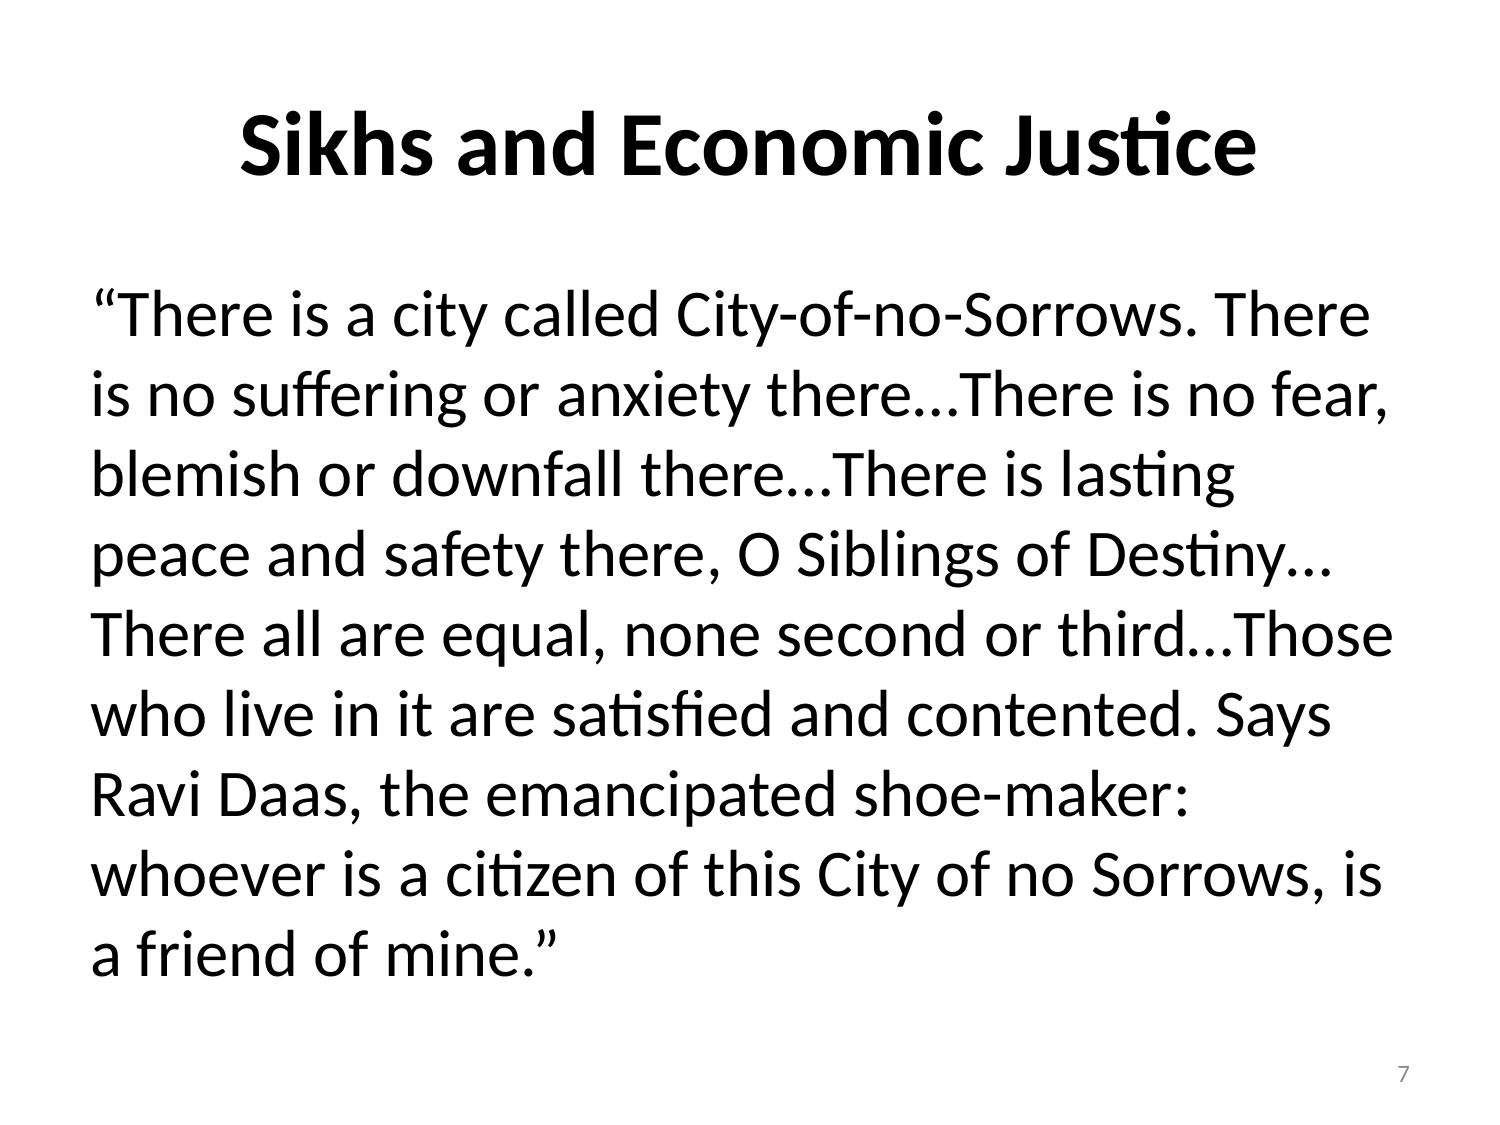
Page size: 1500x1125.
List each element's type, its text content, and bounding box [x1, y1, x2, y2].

title Sikhs and Economic Justice [75, 45, 1425, 233]
slide_number 7 [1074, 1042, 1425, 1103]
list “There is a city called City-of-no-Sorrows. There is no suffering or anxiety there…There is no fear, blemish or downfall there…There is lasting peace and safety there, O Siblings of Destiny…There all are equal, none second or third…Those who live in it are satisfied and contented. Says Ravi Daas, the emancipated shoe-maker: whoever is a citizen of this City of no Sorrows, is a friend of mine.” [75, 262, 1425, 1005]
